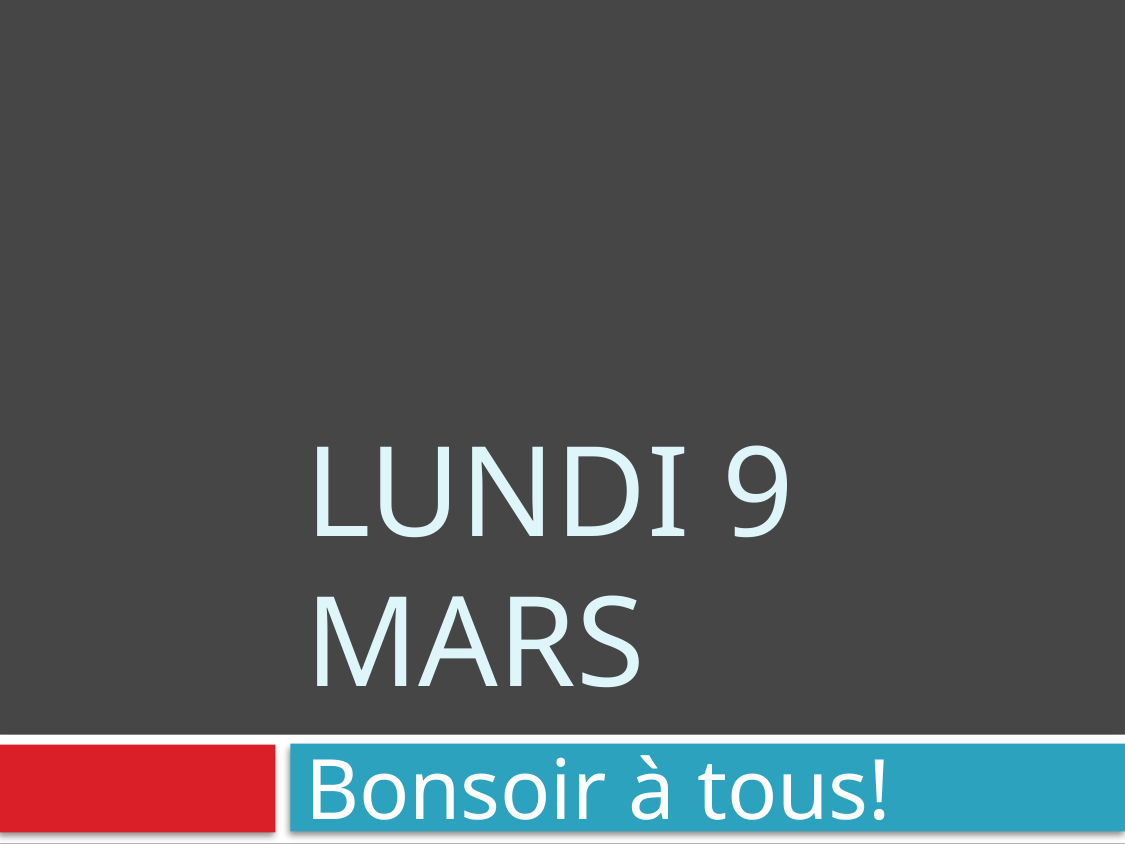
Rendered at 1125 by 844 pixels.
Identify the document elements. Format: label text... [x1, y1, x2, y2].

title Lundi 9 mars [290, 384, 1088, 719]
subtitle Bonsoir à tous! [290, 744, 1093, 829]
